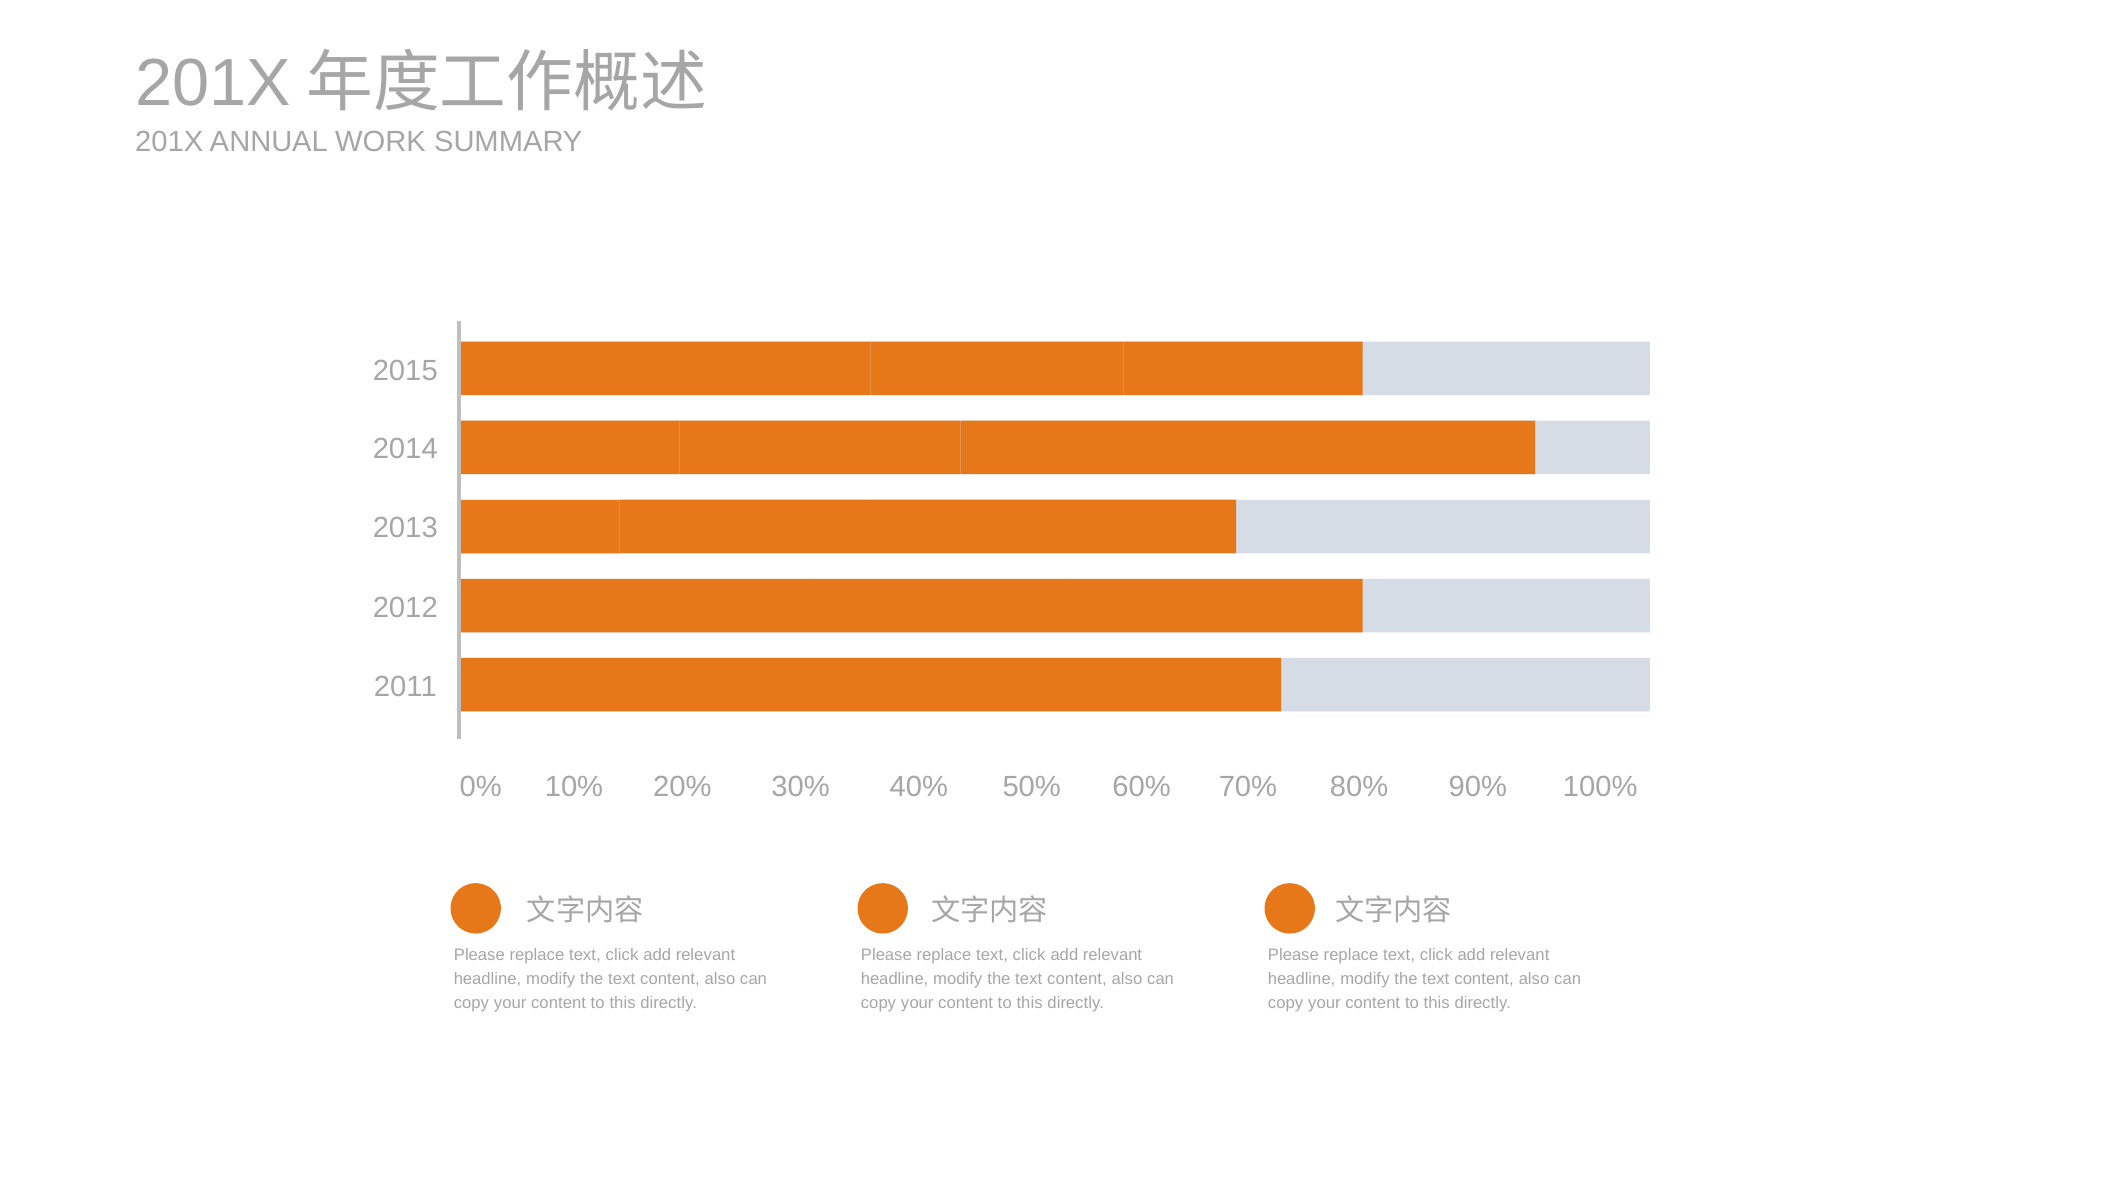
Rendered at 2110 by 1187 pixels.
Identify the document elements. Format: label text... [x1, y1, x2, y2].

text_box 文字内容 [916, 876, 1063, 932]
text_box [449, 882, 502, 932]
text_box 文字内容 [1320, 876, 1468, 932]
text_box Please replace text, click add relevant headline, modify the text content, also can copy your content to this directly. [846, 932, 1215, 1020]
text_box [856, 882, 909, 932]
text_box 文字内容 [512, 876, 659, 932]
text_box Please replace text, click add relevant headline, modify the text content, also can copy your content to this directly. [439, 932, 808, 1020]
text_box [1263, 882, 1316, 932]
text_box Please replace text, click add relevant headline, modify the text content, also can copy your content to this directly. [1253, 932, 1622, 1020]
text_box 201X ANNUAL WORK SUMMARY [135, 122, 596, 158]
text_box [357, 321, 1654, 807]
text_box 201X年度工作概述 [135, 38, 783, 119]
